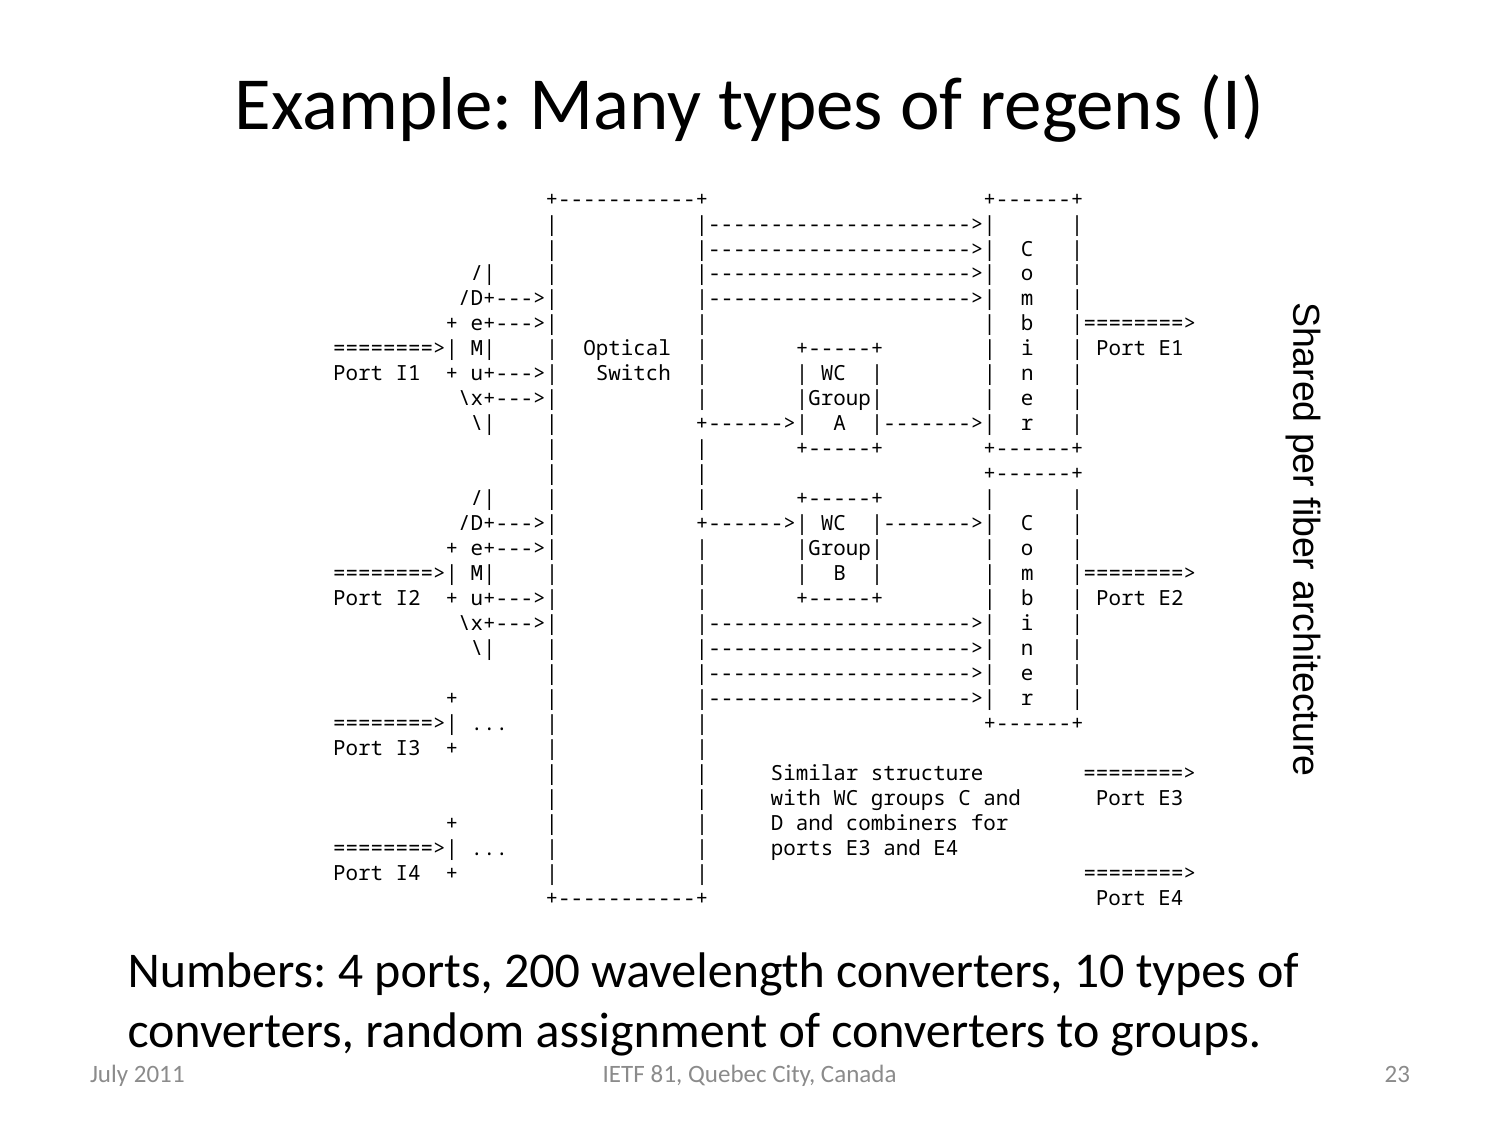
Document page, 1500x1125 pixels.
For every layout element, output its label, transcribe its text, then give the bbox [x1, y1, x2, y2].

title Example: Many types of regens (I) [74, 26, 1426, 172]
footer IETF 81, Quebec City, Canada [512, 1042, 988, 1103]
slide_number 23 [1074, 1042, 1425, 1103]
text_box +-----------+ +------+ | |--------------------->| | | |--------------------->| C | /| | |--------------------->| o | /D+--->| |--------------------->| m | + e+--->| | | b |========> ========>| M| | Optical | +-----+ | i | Port E1 Port I1 + u+--->| Switch | | WC | | n | \x+--->| | |Group| | e | \| | +------>| A |------->| r | | | +-----+ +------+ | | +------+ /| | | +-----+ | | /D+--->| +------>| WC |------->| C | + e+--->| | |Group| | o | ========>| M| | | | B | | m |========> Port I2 + u+--->| | +-----+ | b | Port E2 \x+--->| |--------------------->| i | \| | |--------------------->| n | | |--------------------->| e | + | |--------------------->| r | ========>| ... | | +------+ Port I3 + | | | | Similar structure ========> | | with WC groups C and Port E3 + | | D and combiners for ========>| ... | | ports E3 and E4 Port I4 + | | ========> +-----------+ Port E4 [318, 177, 1211, 917]
list Numbers: 4 ports, 200 wavelength converters, 10 types of converters, random assignment of converters to groups. [112, 929, 1463, 993]
text_box Shared per fiber architecture [1262, 287, 1339, 783]
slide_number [75, 1042, 425, 1103]
